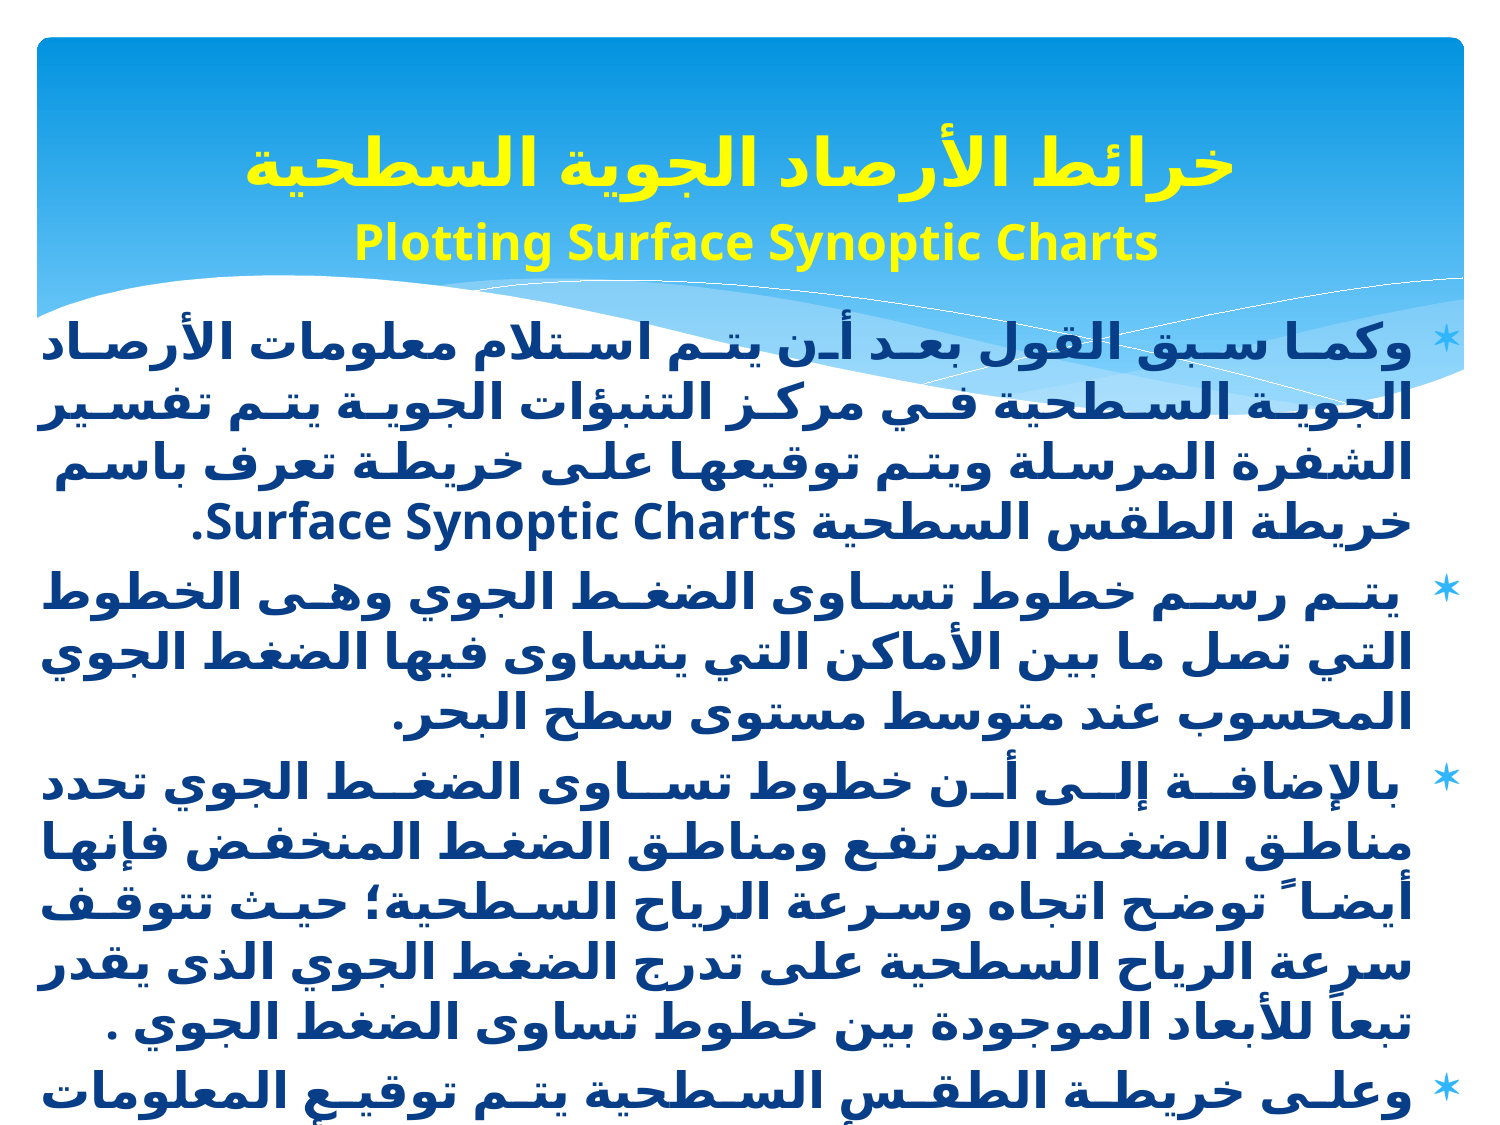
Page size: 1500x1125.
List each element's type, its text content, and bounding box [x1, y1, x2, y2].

list خرائط الأرصاد الجوية السطحية Plotting Surface Synoptic Charts وكما سبق القول بعد أن يتم استلام معلومات الأرصاد الجوية السطحية في مركز التنبؤات الجوية يتم تفسير الشفرة المرسلة ويتم توقيعها على خريطة تعرف باسم خريطة الطقس السطحية Surface Synoptic Charts. يتم رسم خطوط تساوى الضغط الجوي وهى الخطوط التي تصل ما بين الأماكن التي يتساوى فيها الضغط الجوي المحسوب عند متوسط مستوى سطح البحر. بالإضافة إلى أن خطوط تساوى الضغط الجوي تحدد مناطق الضغط المرتفع ومناطق الضغط المنخفض فإنها أيضا ً توضح اتجاه وسرعة الرياح السطحية؛ حيث تتوقف سرعة الرياح السطحية على تدرج الضغط الجوي الذى يقدر تبعاً للأبعاد الموجودة بين خطوط تساوى الضغط الجوي . وعلى خريطة الطقس السطحية يتم توقيع المعلومات التي تحتويها إشارات الأرصاد الجوية التي تم أرسالها من المحطات الأرضية. [24, 112, 1475, 1100]
